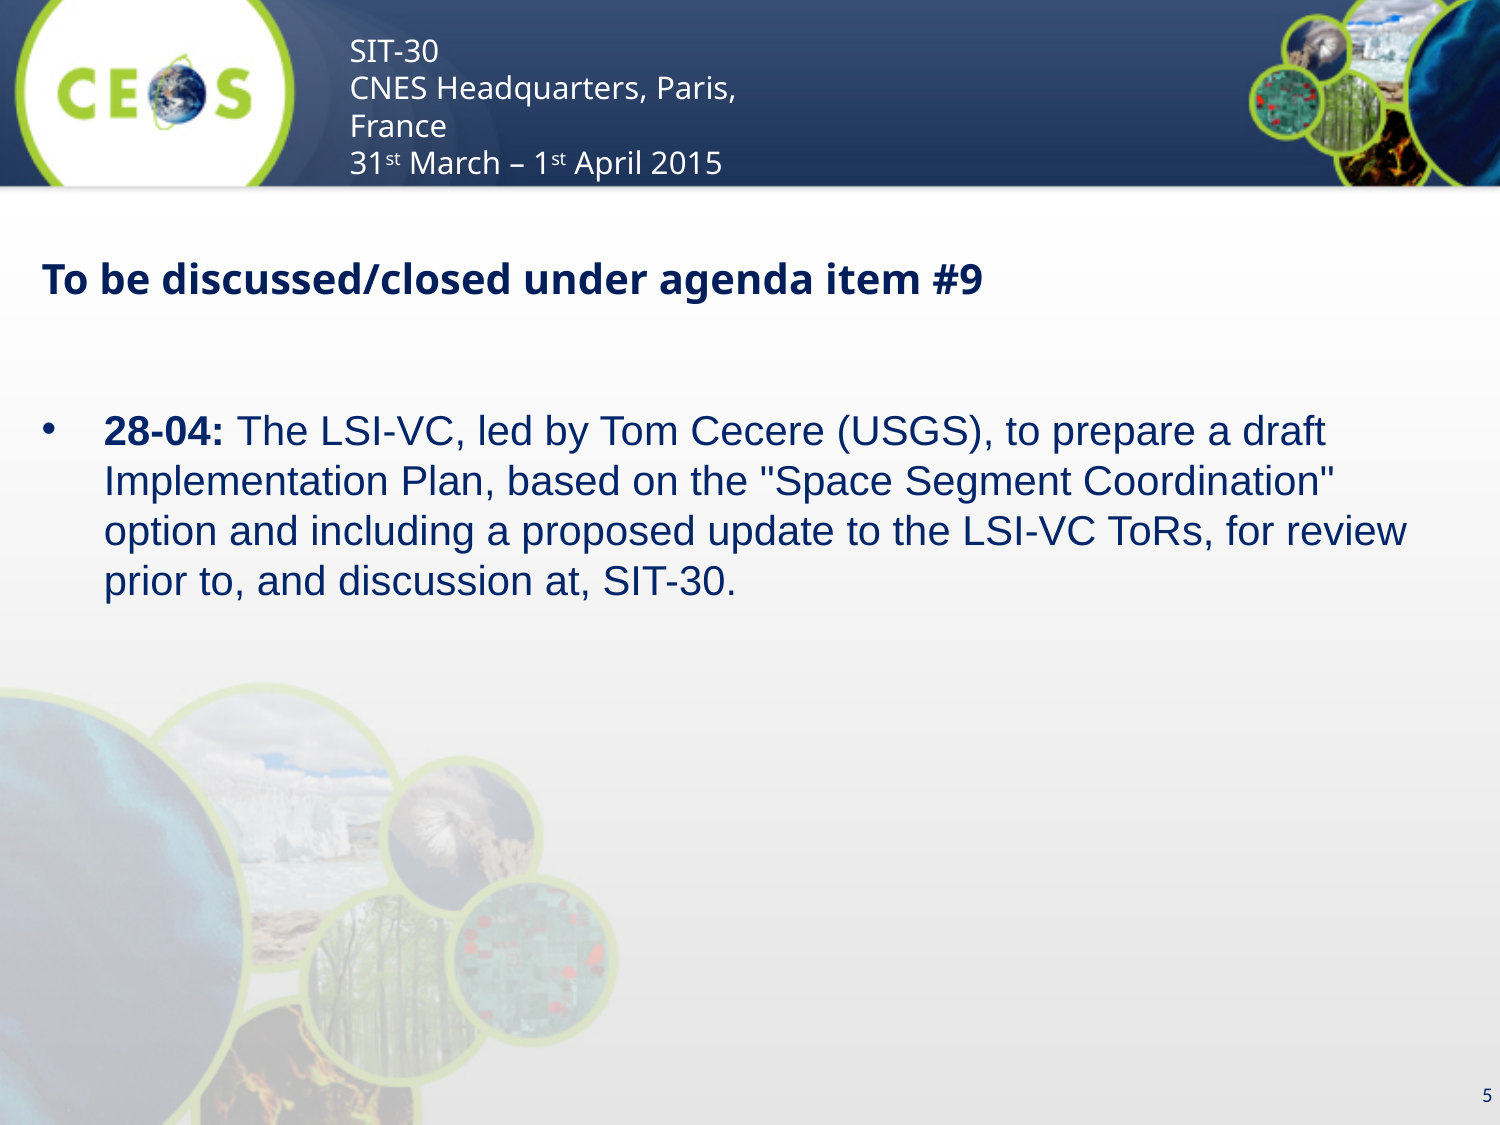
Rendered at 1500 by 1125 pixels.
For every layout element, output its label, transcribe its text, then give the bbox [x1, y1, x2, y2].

slide_number 5 [1186, 1073, 1500, 1117]
picture [0, 0, 1500, 1125]
text_box To be discussed/closed under agenda item #9 28-04: The LSI-VC, led by Tom Cecere (USGS), to prepare a draft Implementation Plan, based on the "Space Segment Coordination" option and including a proposed update to the LSI-VC ToRs, for review prior to, and discussion at, SIT-30. [34, 246, 1463, 611]
